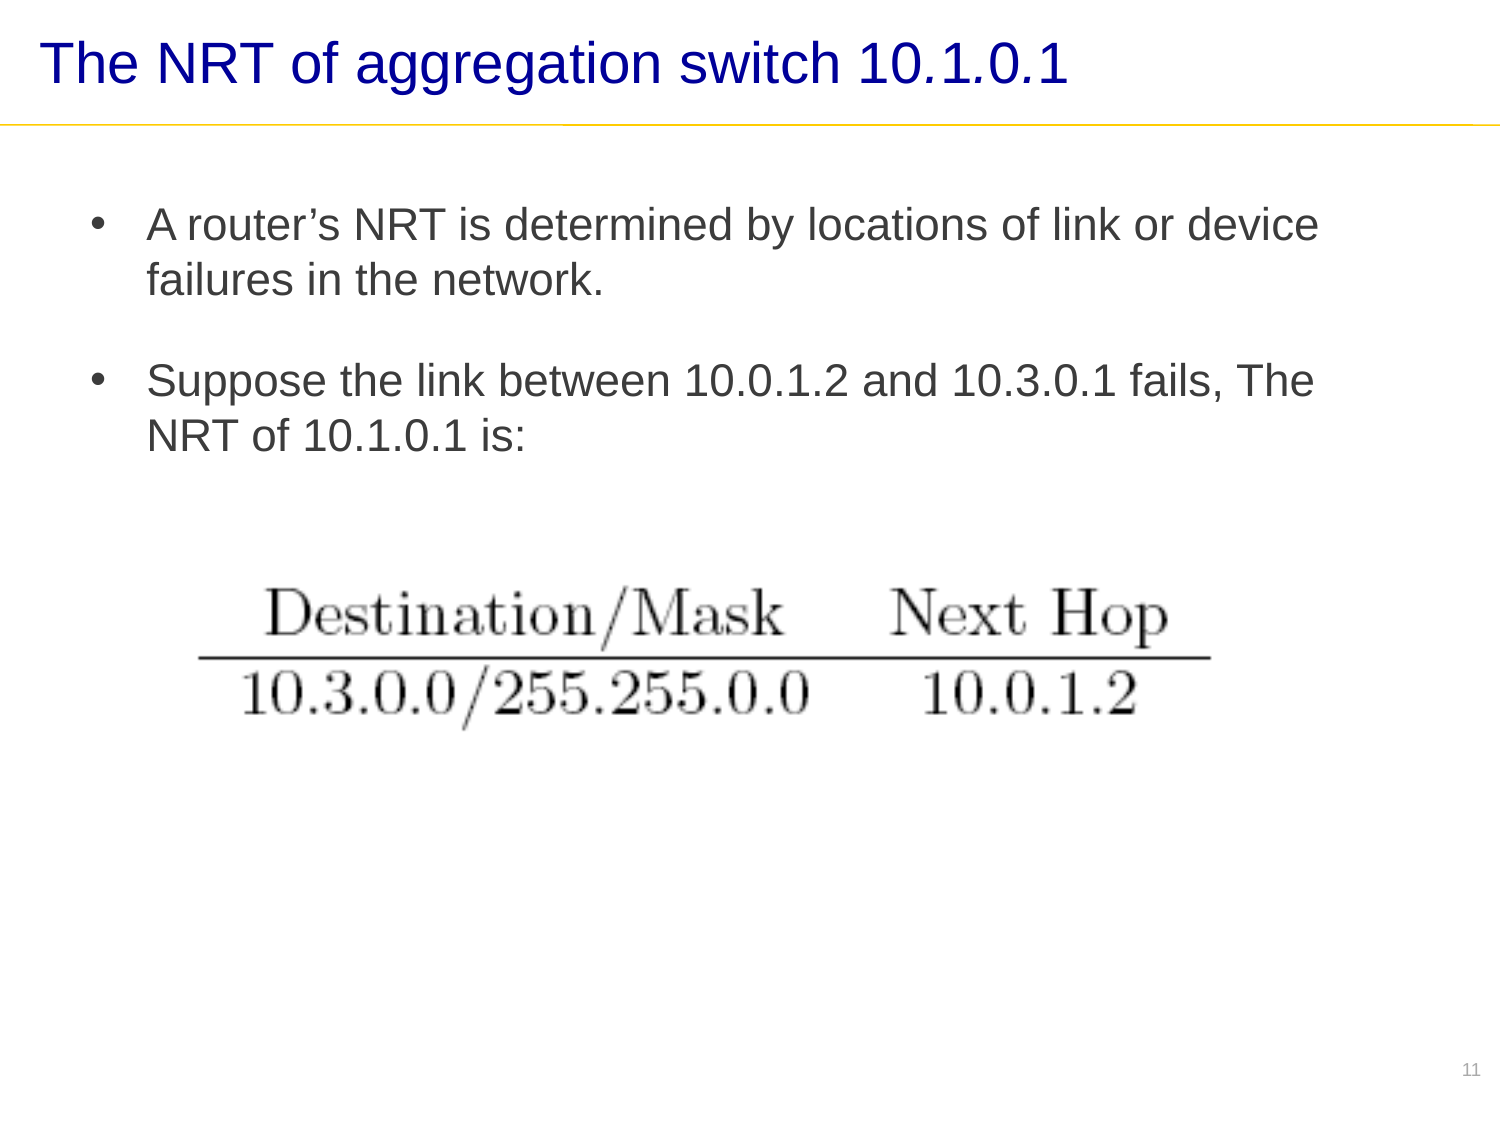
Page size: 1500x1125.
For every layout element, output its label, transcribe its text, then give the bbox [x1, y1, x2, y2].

title The NRT of aggregation switch 10.1.0.1 [24, 23, 1288, 106]
slide_number 11 [1446, 1049, 1500, 1088]
list A router’s NRT is determined by locations of link or device failures in the network. Suppose the link between 10.0.1.2 and 10.3.0.1 fails, The NRT of 10.1.0.1 is: [75, 187, 1425, 1050]
picture [182, 562, 1247, 735]
